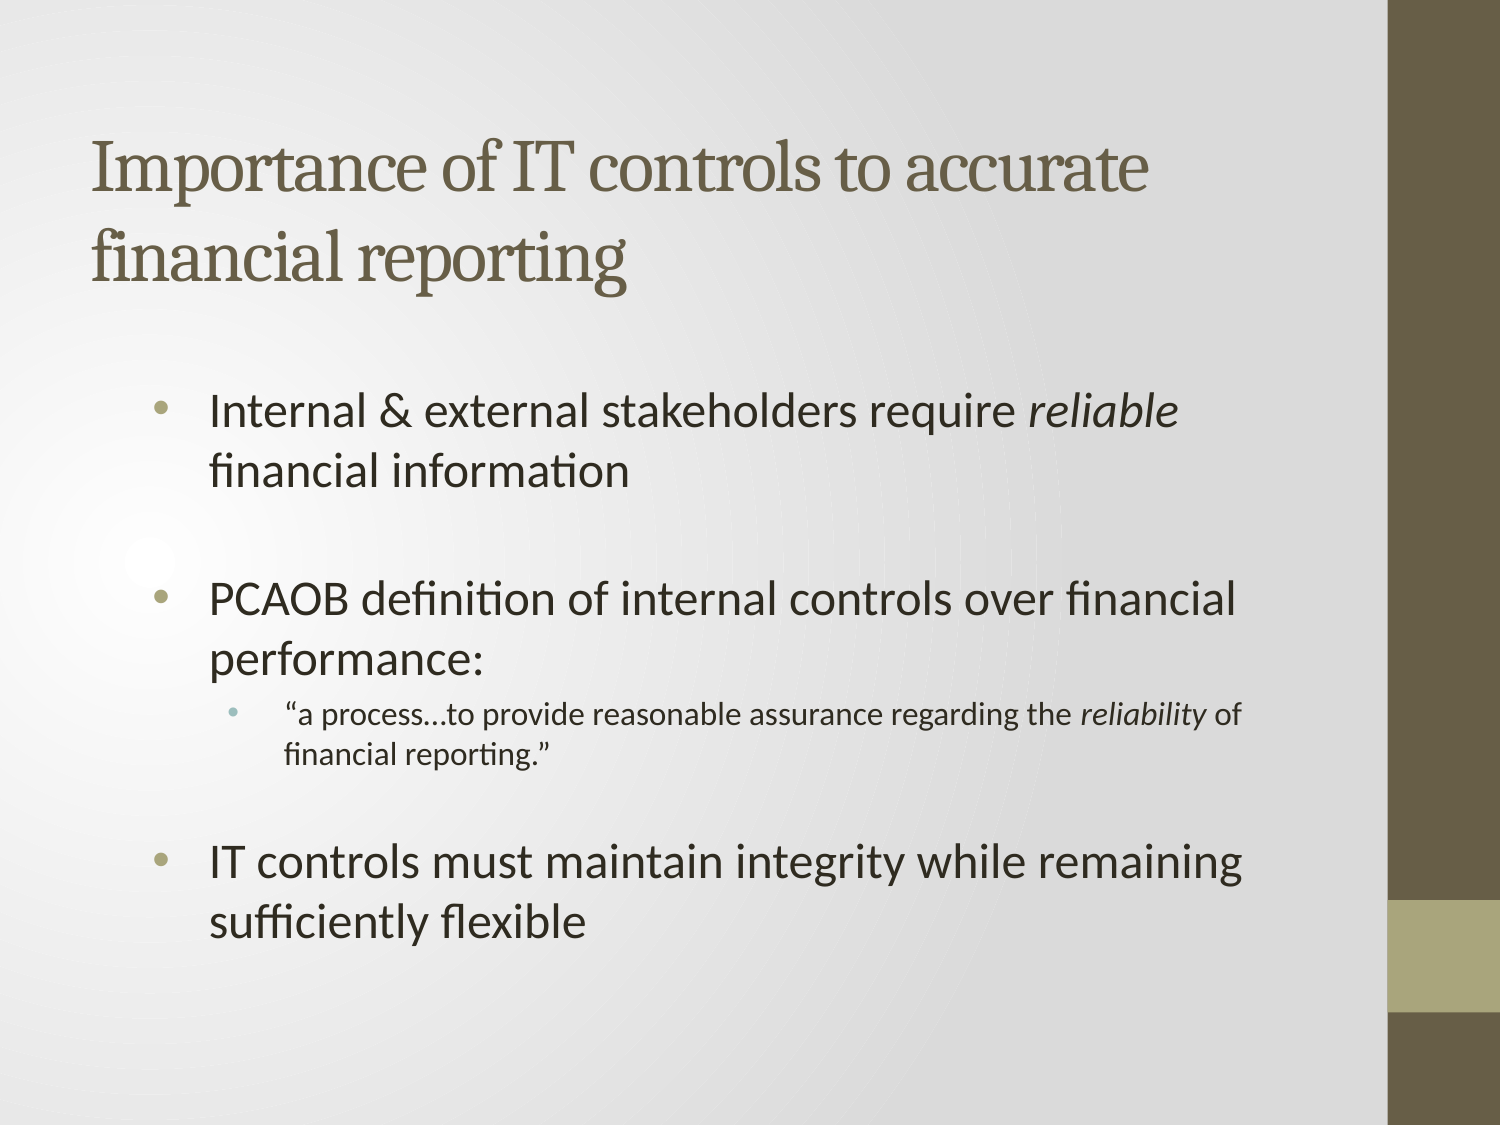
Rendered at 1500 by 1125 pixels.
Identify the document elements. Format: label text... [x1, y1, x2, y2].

subtitle Internal & external stakeholders require reliable financial information PCAOB definition of internal controls over financial performance: “a process…to provide reasonable assurance regarding the reliability of financial reporting.” IT controls must maintain integrity while remaining sufficiently flexible [137, 299, 1375, 1038]
title Importance of IT controls to accurate financial reporting [75, 62, 1350, 304]
